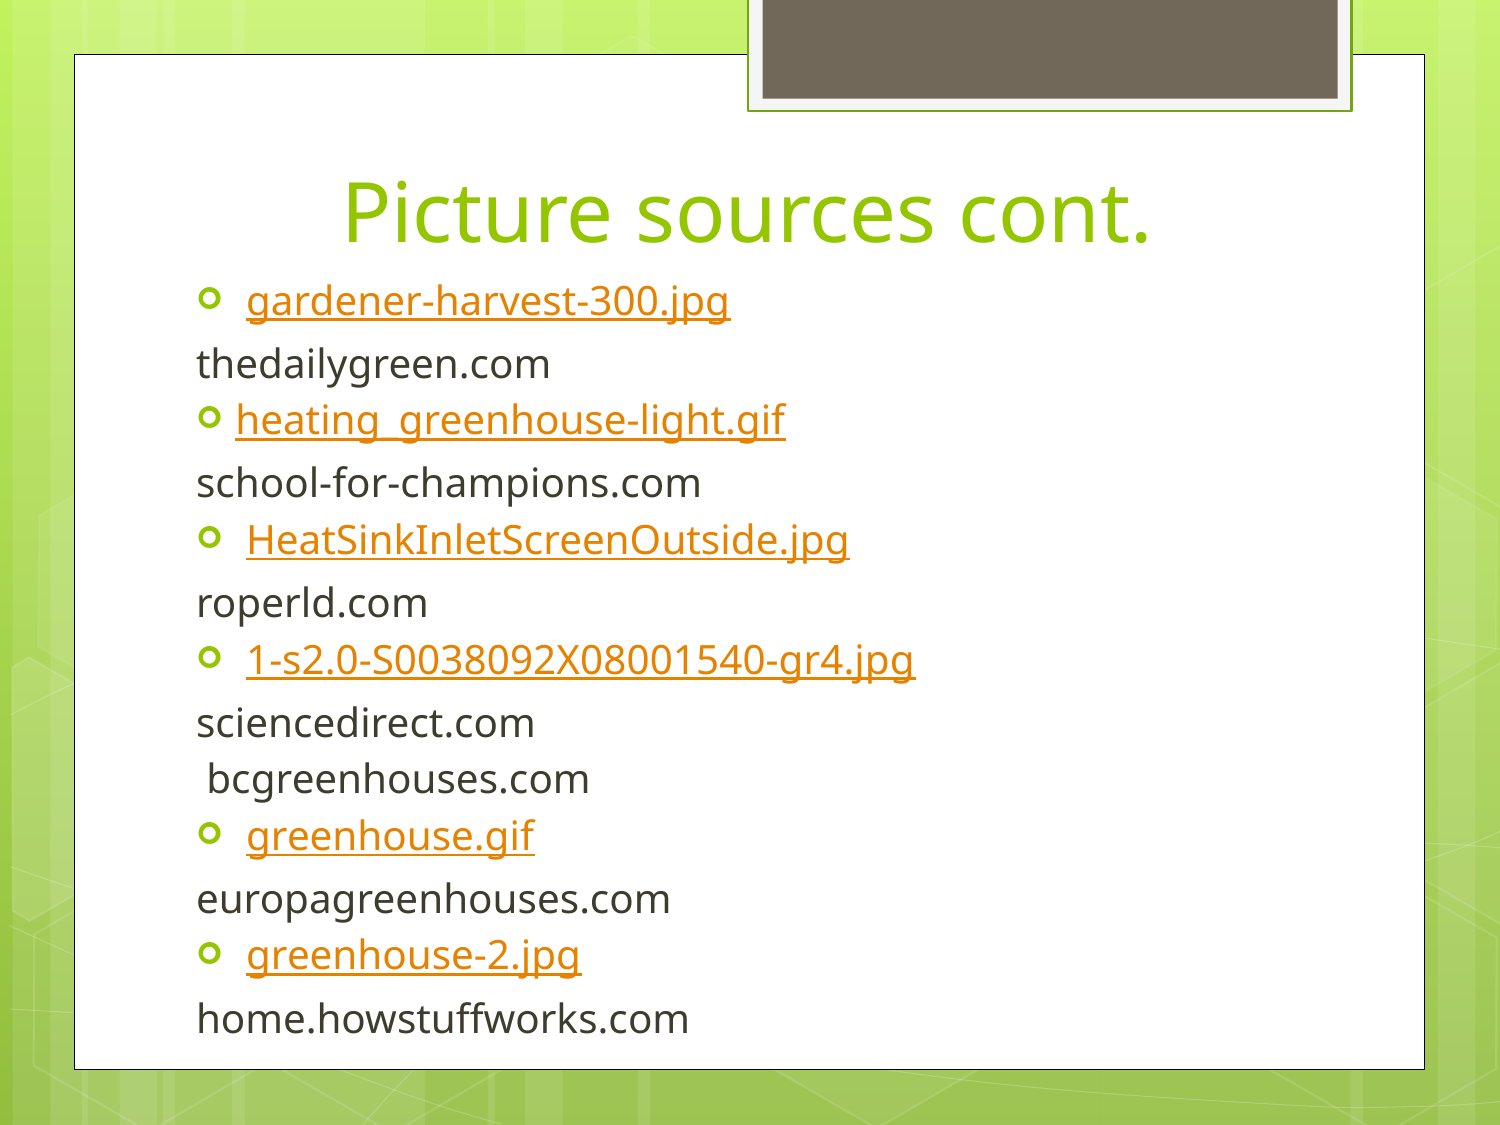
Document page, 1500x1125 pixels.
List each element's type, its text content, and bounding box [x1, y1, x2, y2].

title Picture sources cont. [171, 101, 1324, 268]
list gardener‑harvest‑300.jpg thedailygreen.com heating_greenhouse‑light.gif school-for-champions.com HeatSinkInletScreenOutside.jpg roperld.com 1‑s2.0‑S0038092X08001540‑gr4.jpg sciencedirect.com bcgreenhouses.com greenhouse.gif europagreenhouses.com greenhouse‑2.jpg home.howstuffworks.com [171, 267, 1283, 1056]
